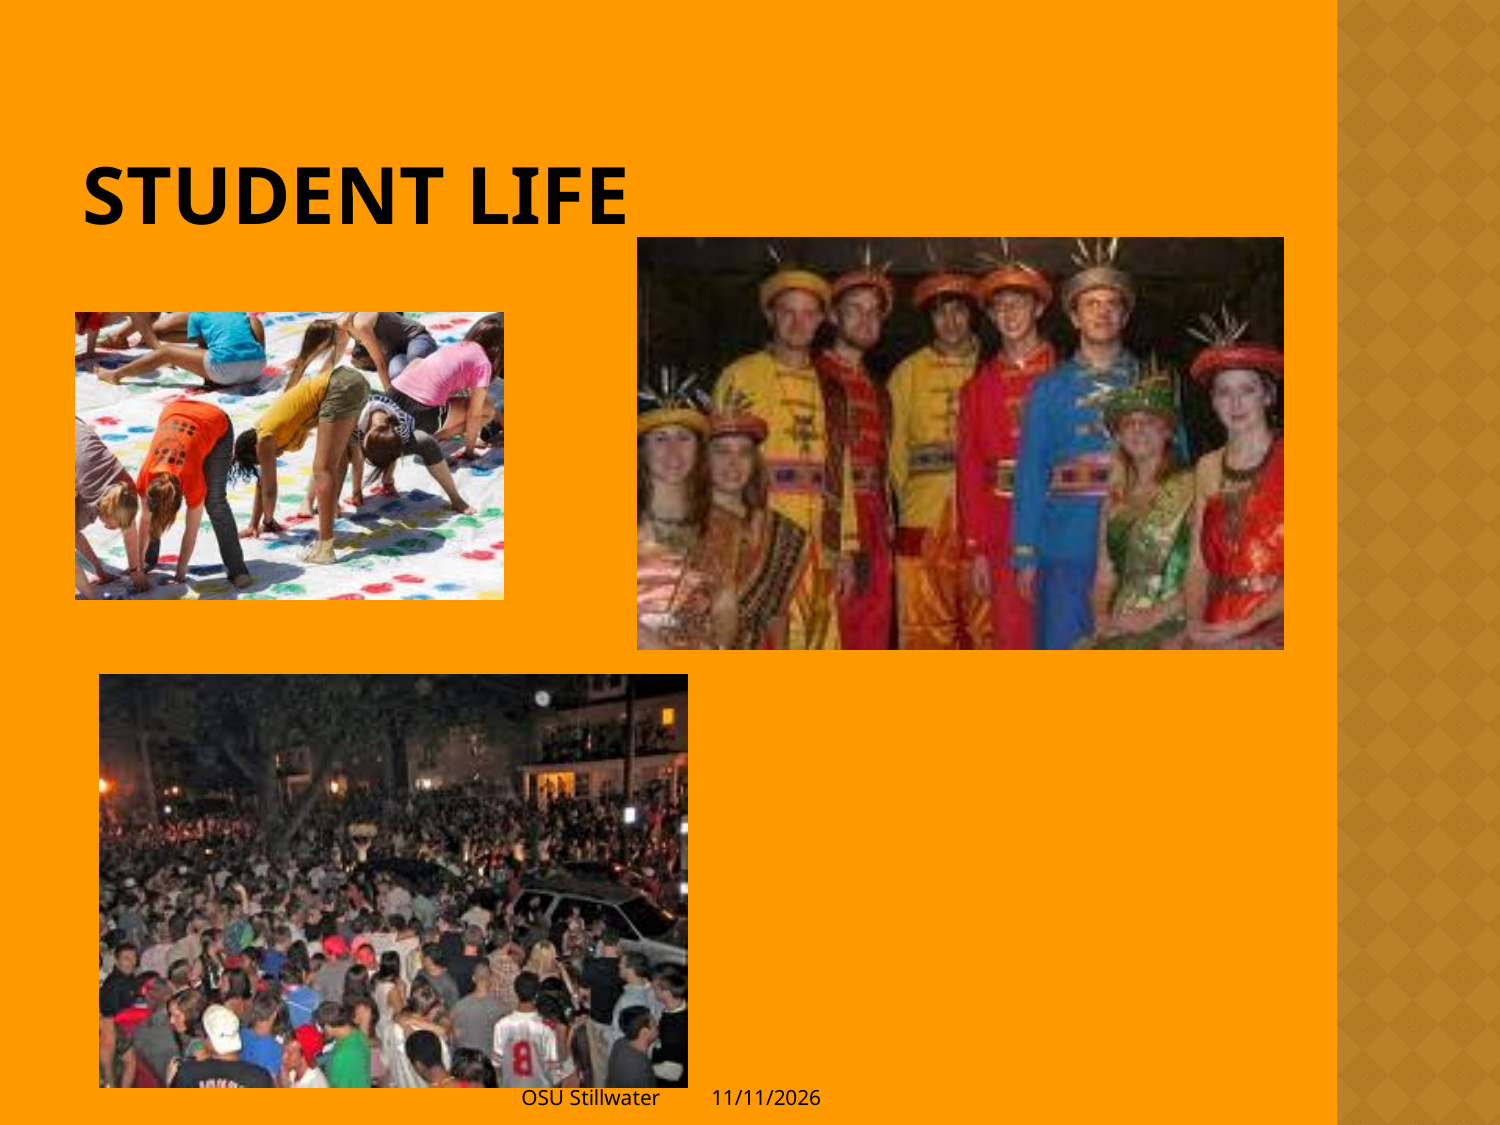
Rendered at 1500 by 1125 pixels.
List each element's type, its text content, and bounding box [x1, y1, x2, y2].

title Student life [75, 52, 1263, 240]
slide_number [696, 1075, 1025, 1113]
picture [636, 237, 1284, 651]
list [74, 312, 504, 601]
picture [99, 674, 688, 1088]
footer OSU Stillwater [75, 1075, 675, 1114]
